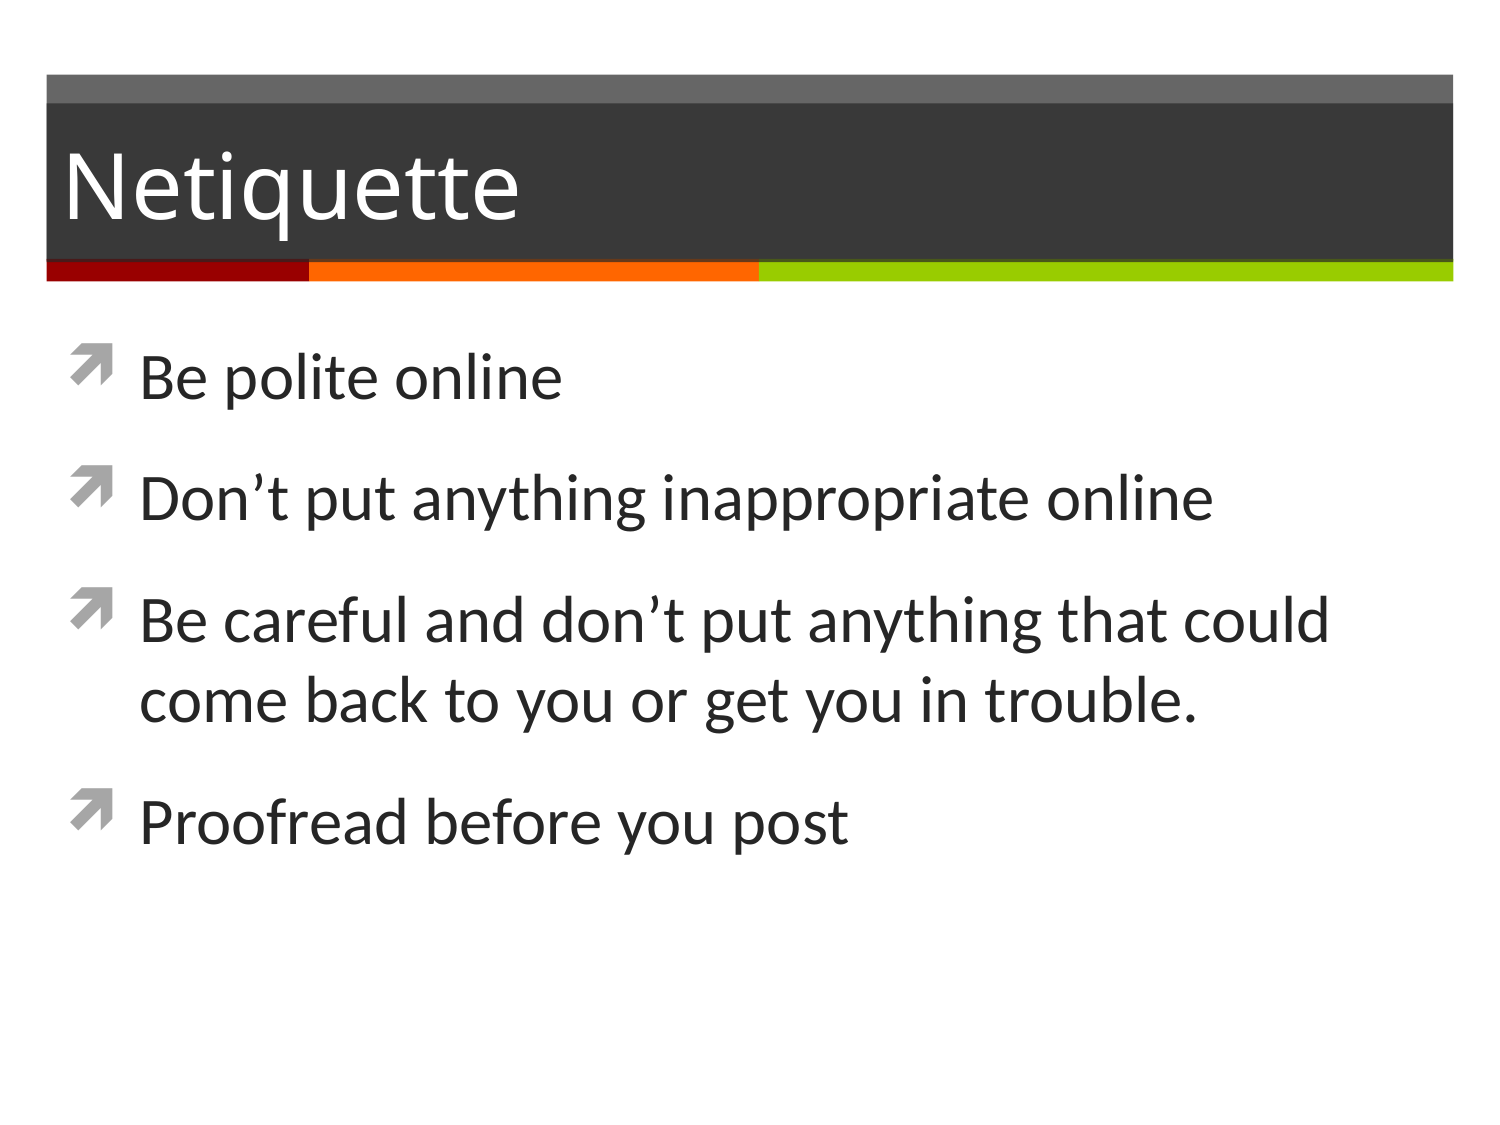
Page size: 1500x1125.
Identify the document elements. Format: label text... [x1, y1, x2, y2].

title Netiquette [46, 103, 1454, 263]
list Be polite online Don’t put anything inappropriate online Be careful and don’t put anything that could come back to you or get you in trouble. Proofread before you post [50, 324, 1438, 980]
